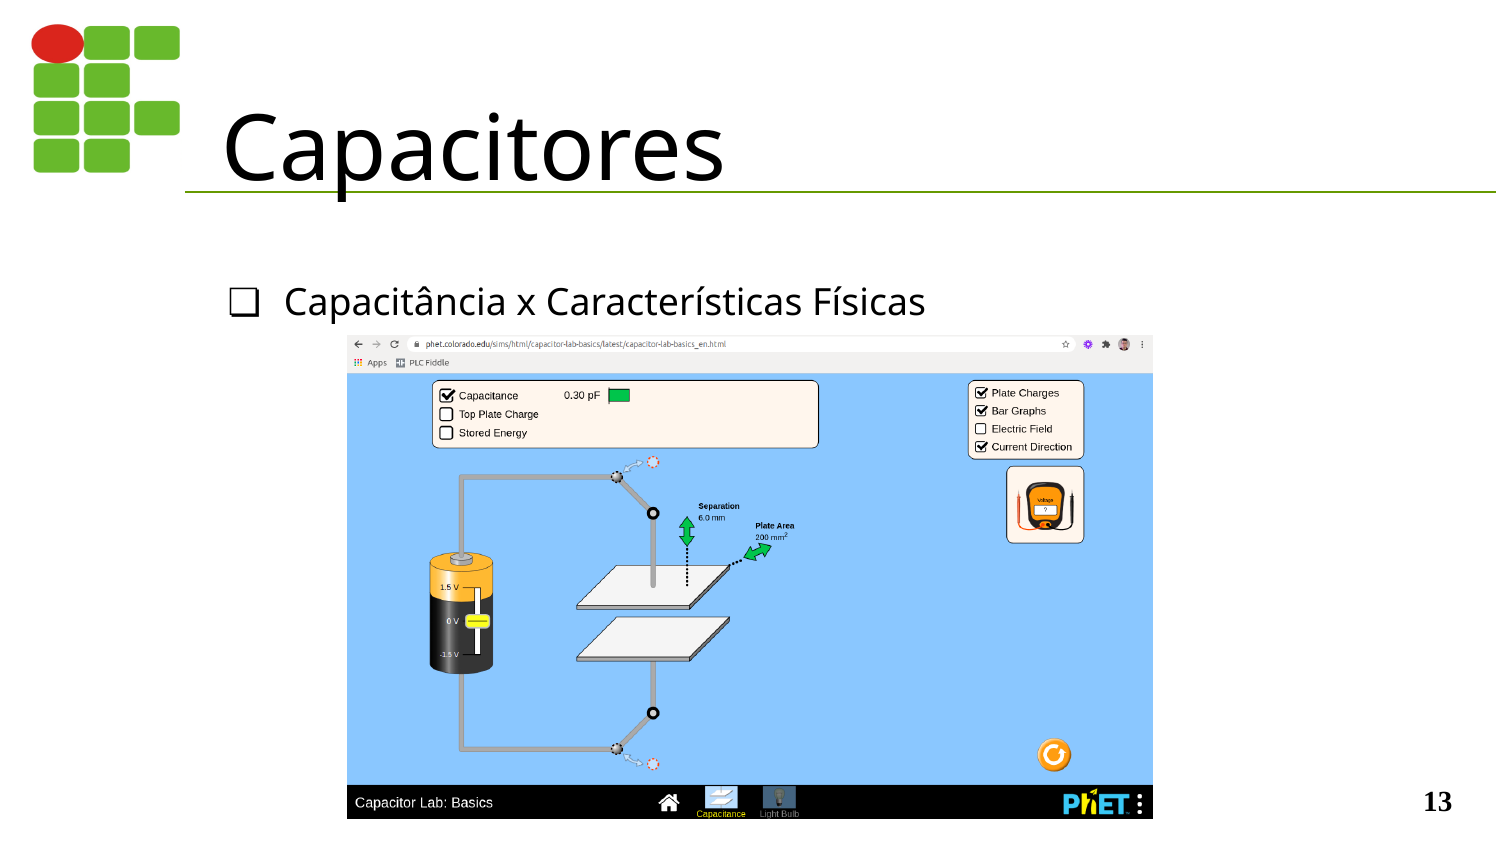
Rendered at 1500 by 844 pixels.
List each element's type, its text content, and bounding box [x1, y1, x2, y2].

picture [347, 335, 1153, 819]
picture [29, 23, 182, 174]
list Capacitância x Características Físicas [193, 248, 1490, 311]
text_box ‹#› [1390, 768, 1468, 825]
title Capacitores [206, 26, 1468, 207]
